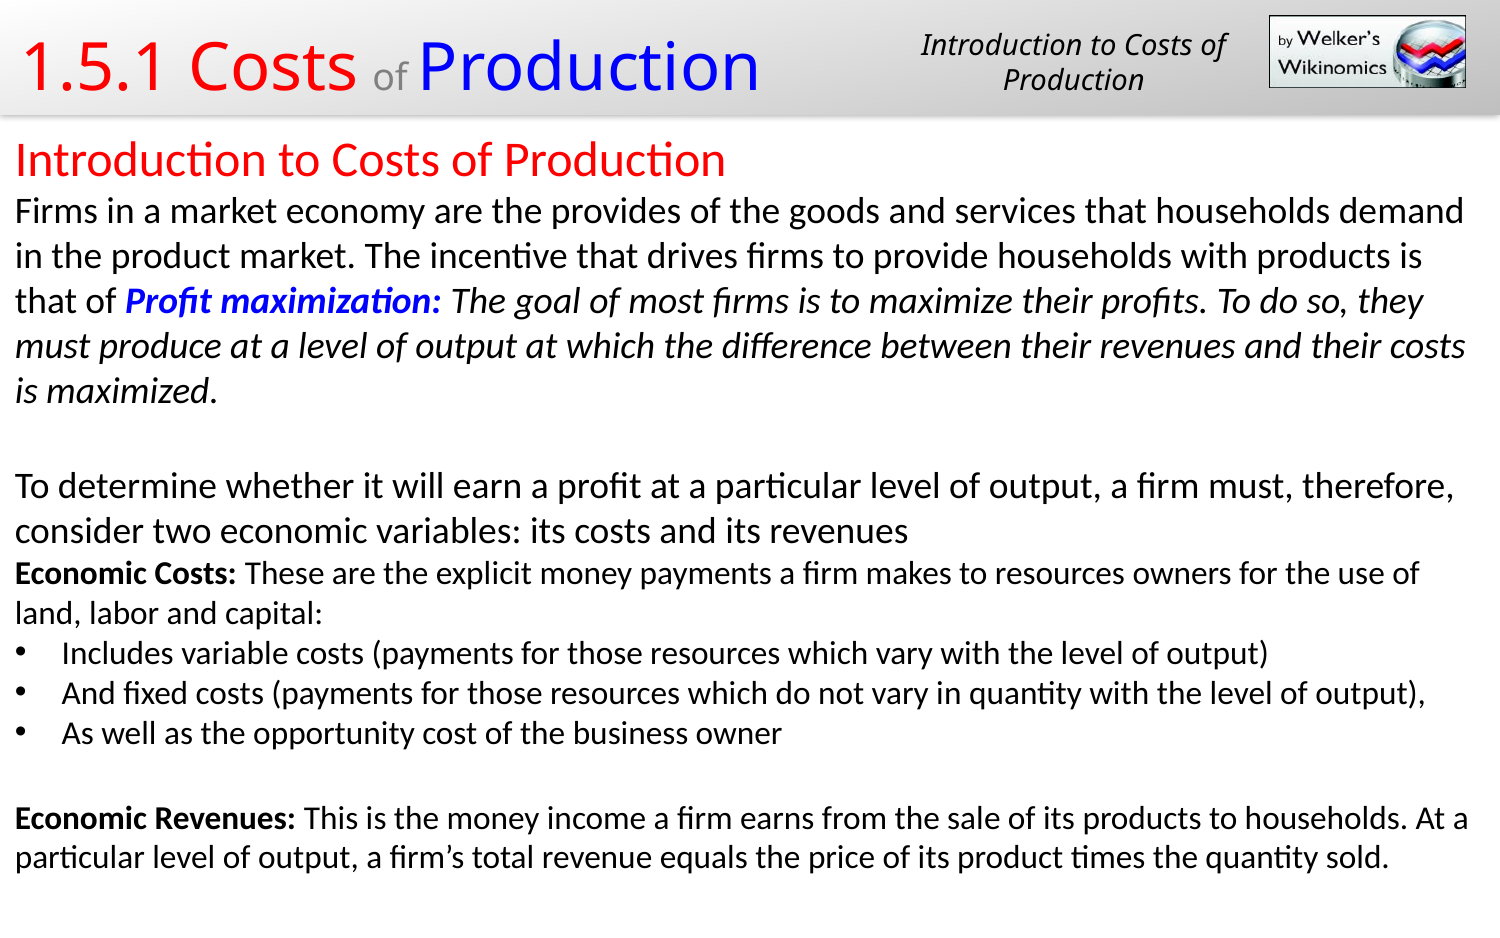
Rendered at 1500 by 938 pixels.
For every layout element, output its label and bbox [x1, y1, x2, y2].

text_box [0, 0, 1500, 115]
